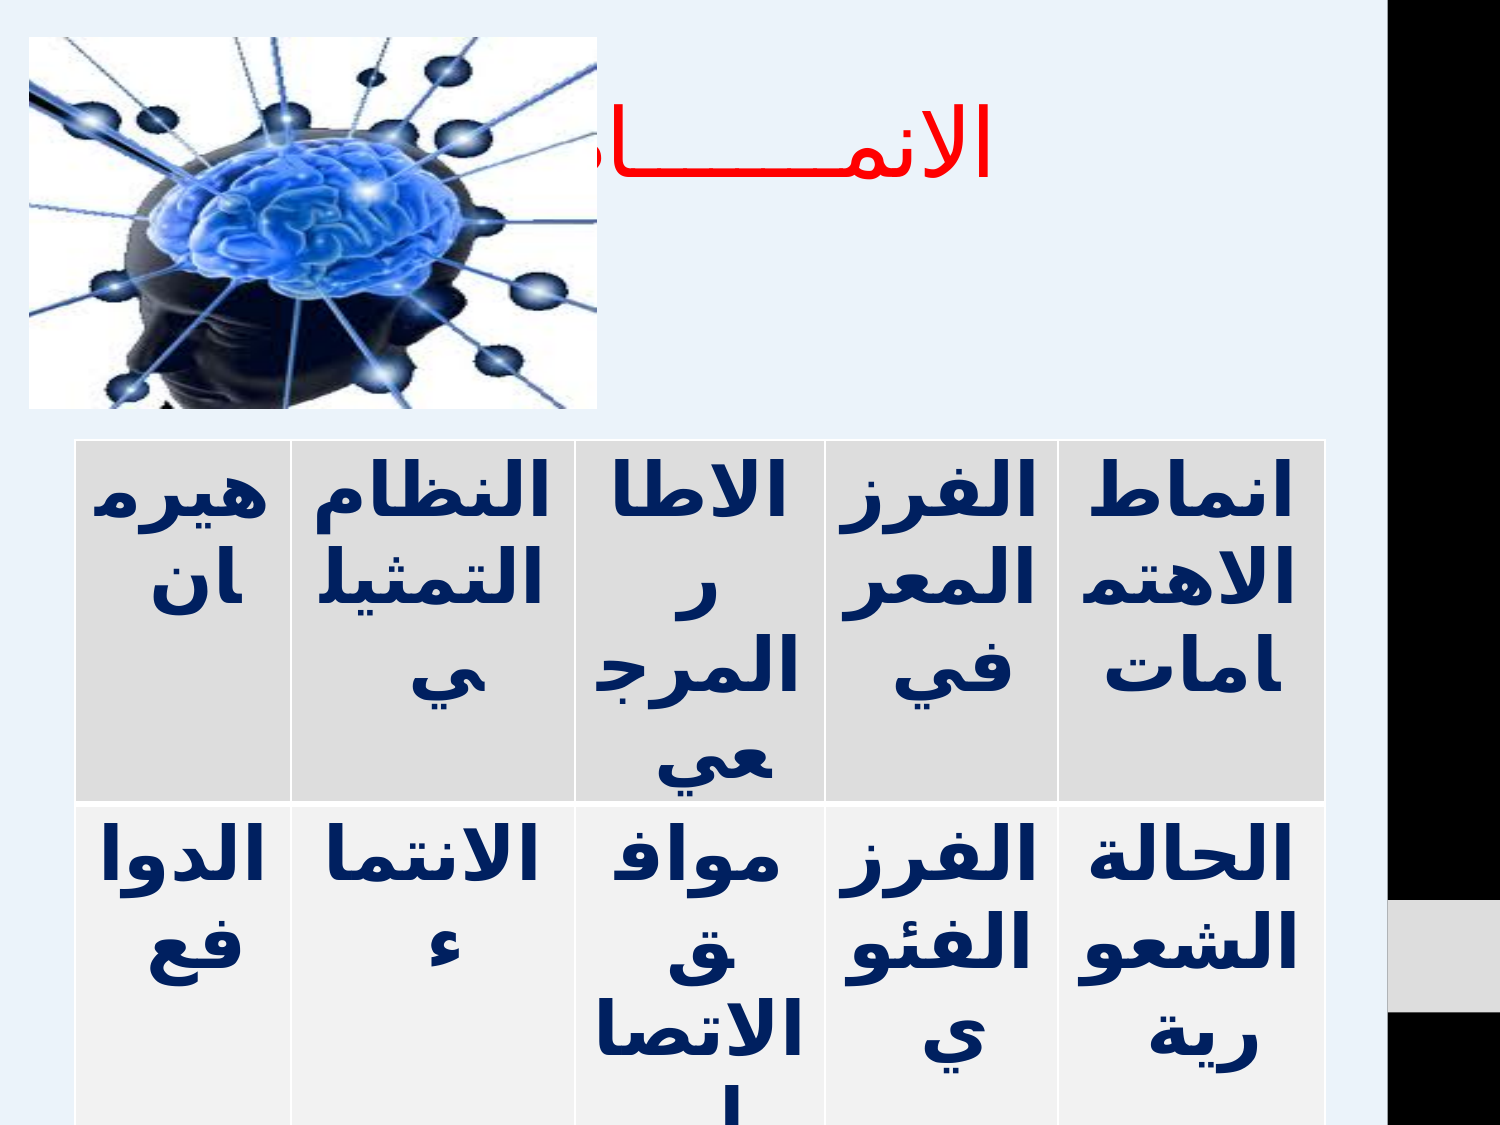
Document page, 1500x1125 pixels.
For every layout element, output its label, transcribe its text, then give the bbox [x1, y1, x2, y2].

table_cell الانتماء [292, 807, 574, 1125]
table_cell الفرز الفئوي [826, 807, 1057, 1125]
table_header انماط الاهتمامات [1059, 441, 1324, 801]
table_cell الحالة الشعورية [1059, 807, 1324, 1125]
table_cell الدوافع [76, 807, 290, 1125]
table_header النظام التمثيلي [292, 441, 574, 801]
table_header الفرز المعرفي [826, 441, 1057, 801]
picture [28, 36, 597, 410]
table_header الاطار المرجعي [576, 441, 824, 801]
table_header هيرمان [76, 441, 290, 801]
table_cell موافق الاتصال [576, 807, 824, 1125]
title الانمــــــــاط [609, 45, 1325, 233]
